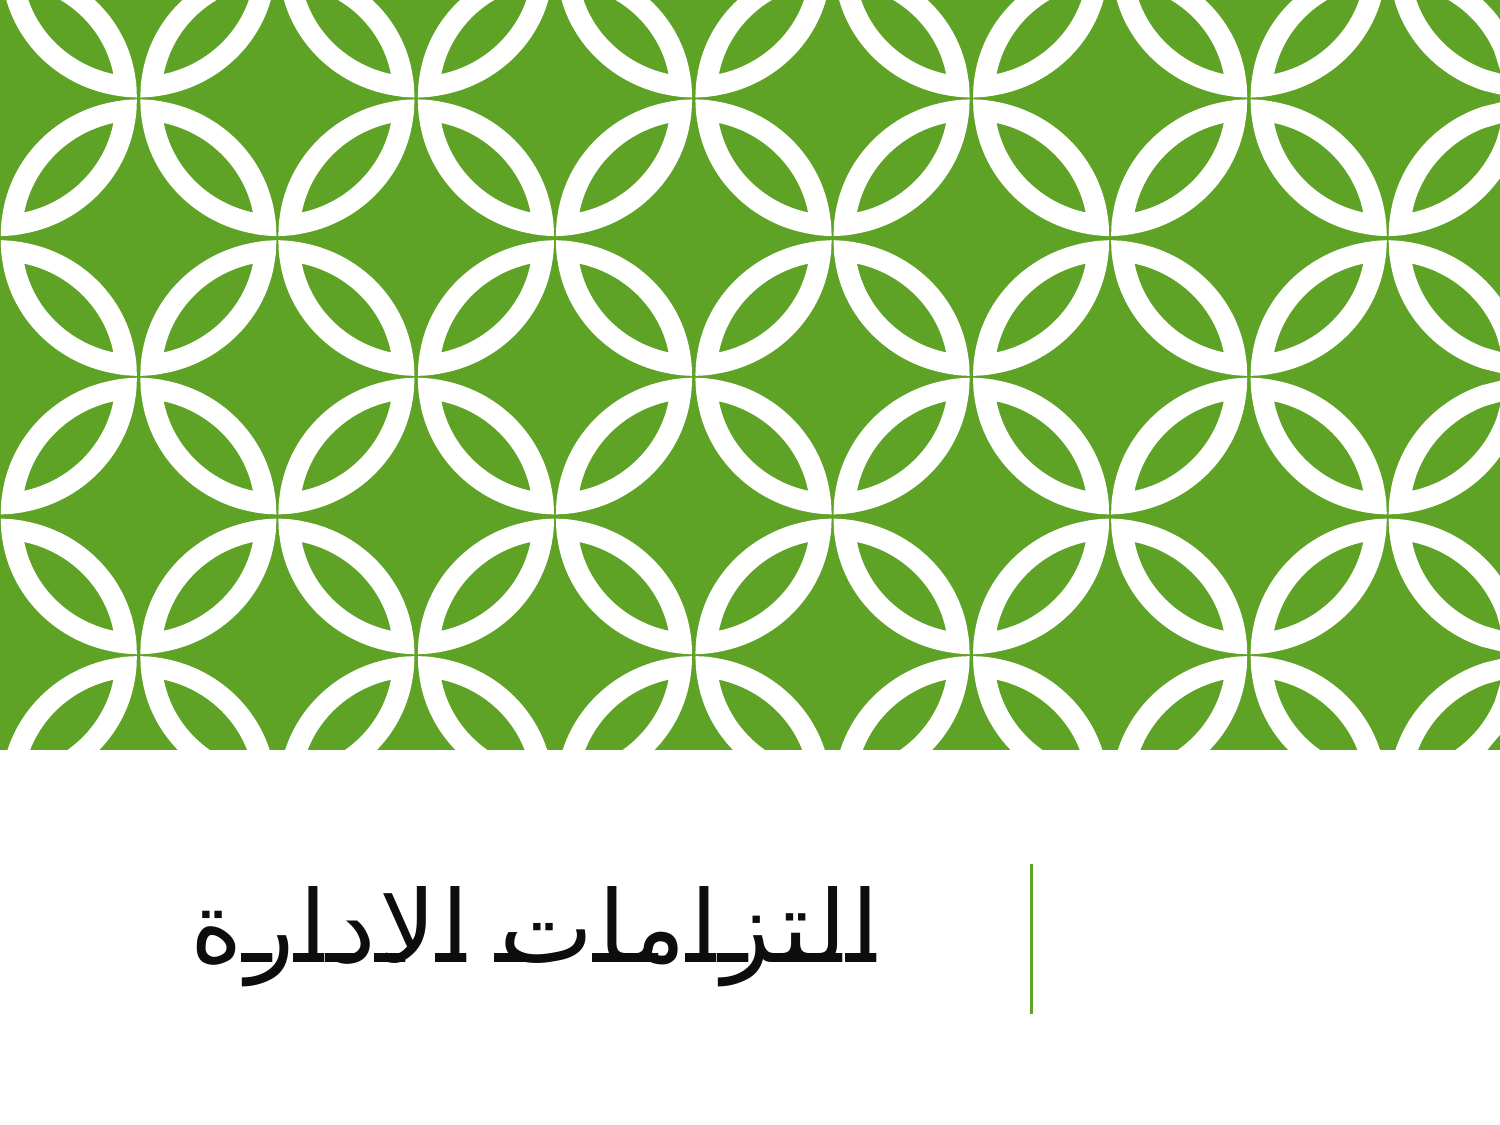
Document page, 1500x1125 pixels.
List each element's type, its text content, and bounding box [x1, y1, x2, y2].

title التزامات الادارة [56, 813, 1013, 1054]
